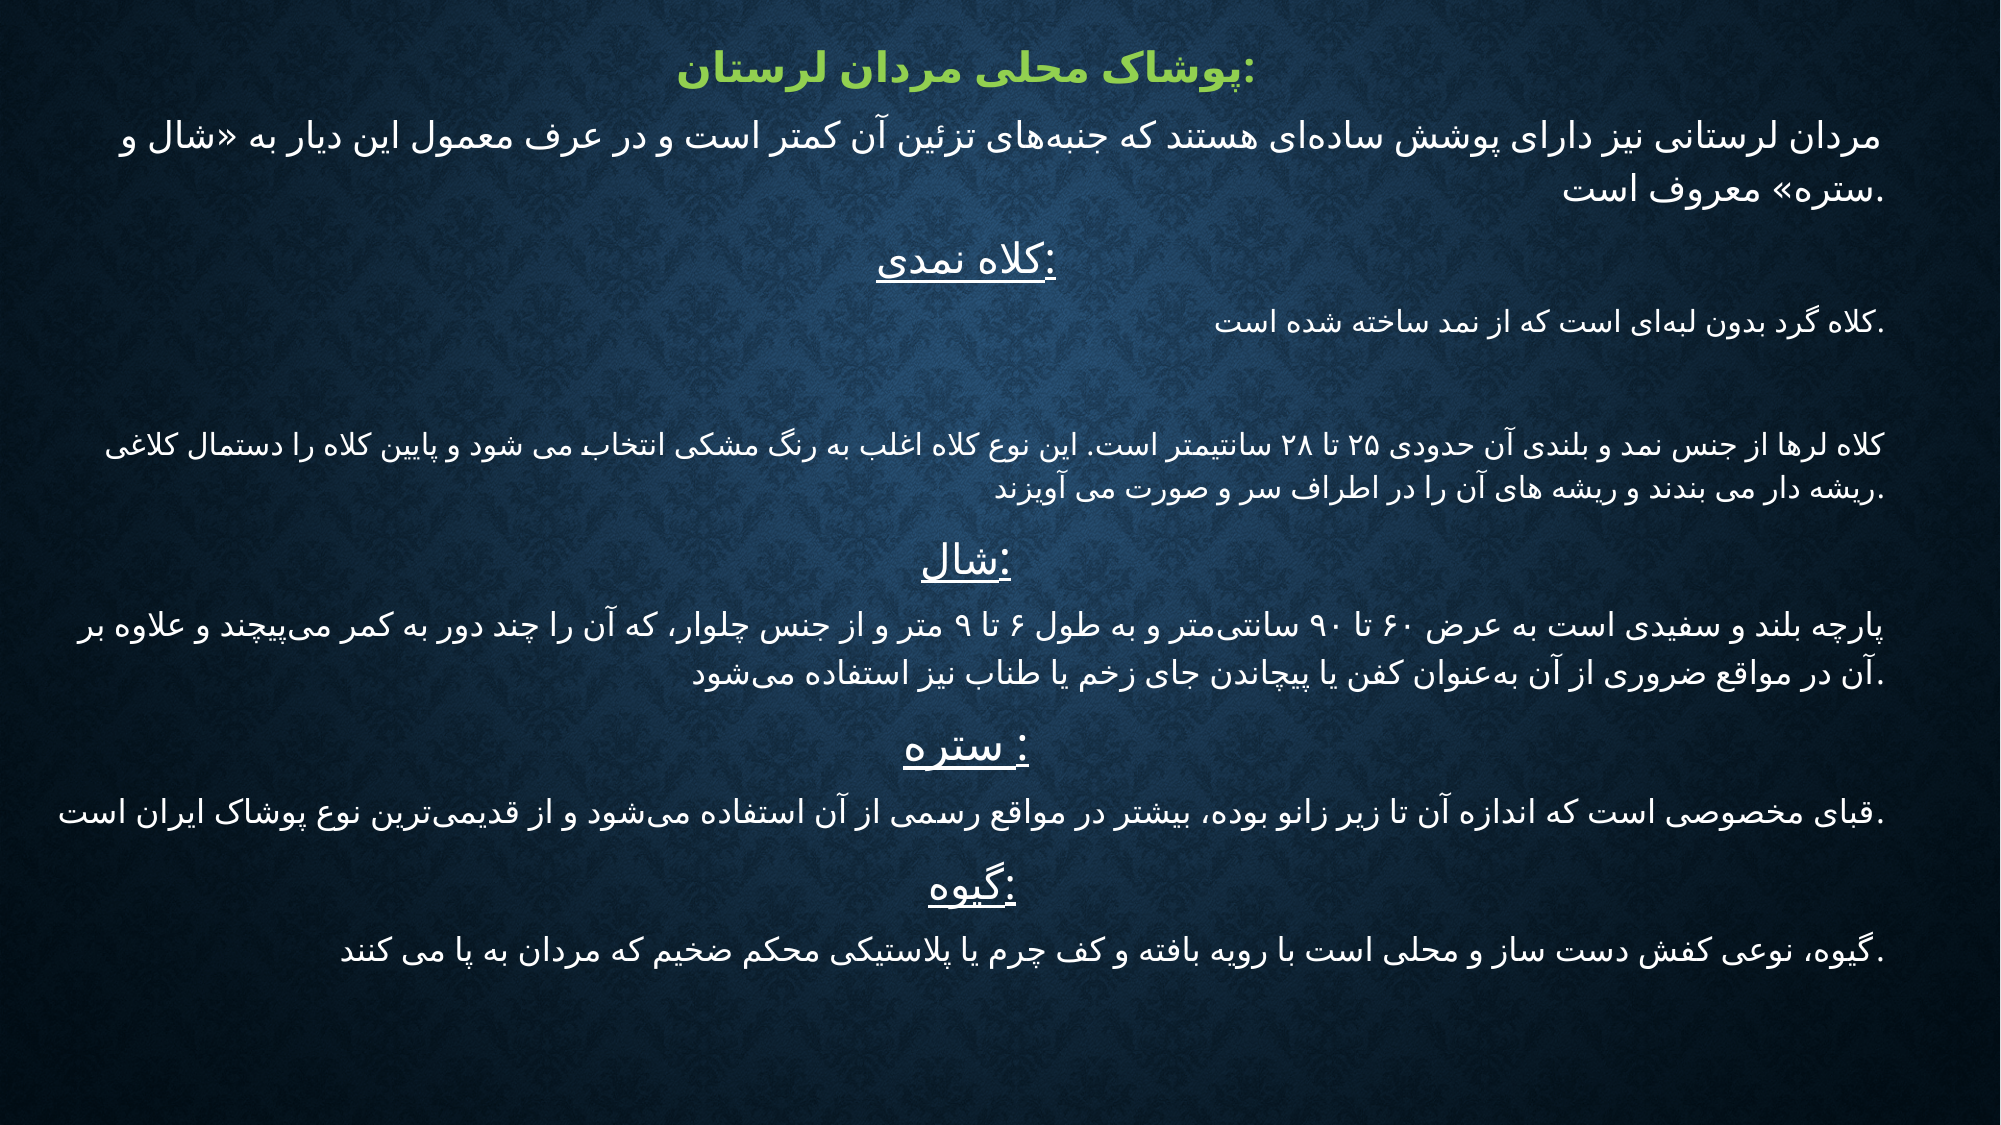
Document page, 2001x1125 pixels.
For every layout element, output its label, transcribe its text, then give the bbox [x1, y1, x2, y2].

list پوشاک محلی مردان لرستان: مردان لرستانی نیز دارای پوشش ساده‌ای هستند که جنبه‌های تزئین آن کمتر است و در عرف معمول این دیار به «شال و ستره» معروف است. کلاه نمدی: کلاه گرد بدون لبه‌ای است که از نمد ساخته شده است. کلاه لرها از جنس نمد و بلندی آن حدودی ۲۵ تا ۲۸ سانتیمتر است. این نوع کلاه اغلب به رنگ مشکی انتخاب می شود و پایین کلاه را دستمال کلاغی ریشه دار می بندند و ریشه های آن را در اطراف سر و صورت می آویزند. شال: پارچه بلند و سفیدی است به عرض ۶۰ تا ۹۰ سانتی‌متر و به طول ۶ تا ۹ متر و از جنس چلوار، که آن را چند دور به کمر می‌پیچند و علاوه بر آن در مواقع ضروری از آن به‌عنوان کفن یا پیچاندن جای زخم یا طناب نیز استفاده می‌شود. ستره : قبای مخصوصی است که اندازه آن تا زیر زانو بوده، بیشتر در مواقع رسمی از آن استفاده می‌شود و از قدیمی‌ترین نوع پوشاک ایران است. گیوه: گیوه، نوعی کفش دست ساز و محلی است با رویه بافته و کف چرم یا پلاستیکی محکم ضخیم که مردان به پا می کنند. [31, 22, 1900, 1094]
